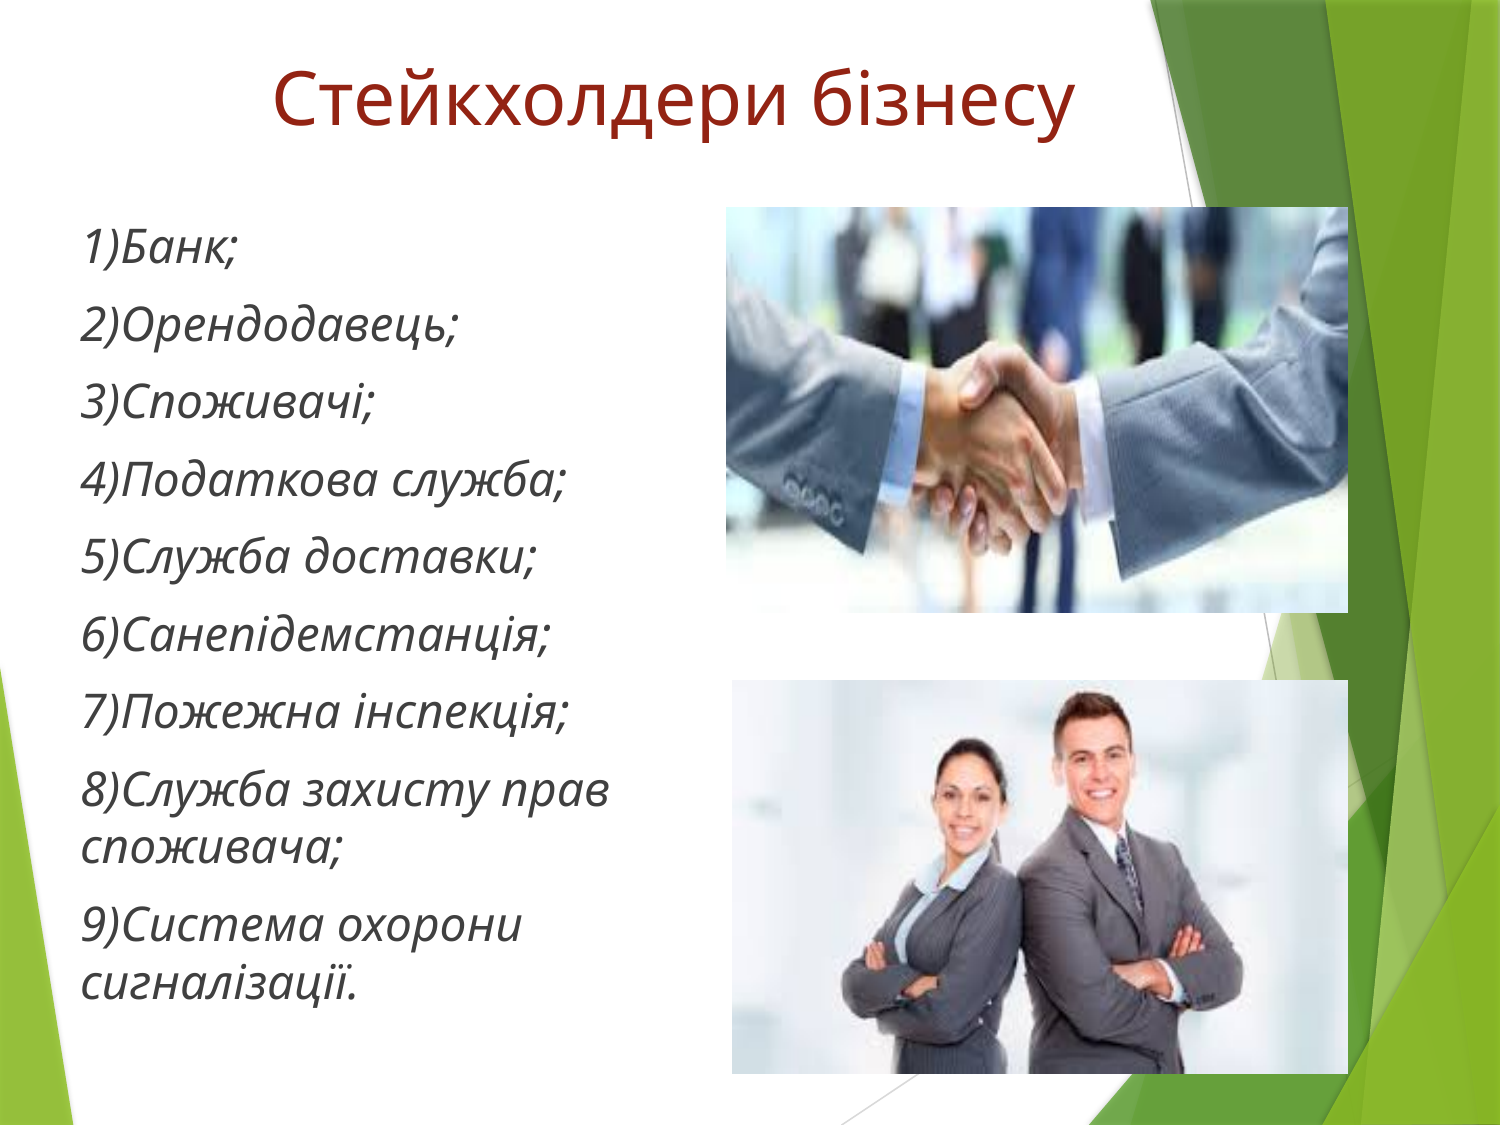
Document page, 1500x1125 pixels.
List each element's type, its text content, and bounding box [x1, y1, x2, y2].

picture [731, 680, 1348, 1075]
picture [725, 207, 1348, 614]
list 1)Банк; 2)Орендодавець; 3)Споживачі; 4)Податкова служба; 5)Служба доставки; 6)Санепідемстанція; 7)Пожежна інспекція; 8)Служба захисту прав споживача; 9)Система охорони сигналізації. [64, 208, 656, 1024]
title Стейкхолдери бізнесу [256, 42, 1298, 260]
